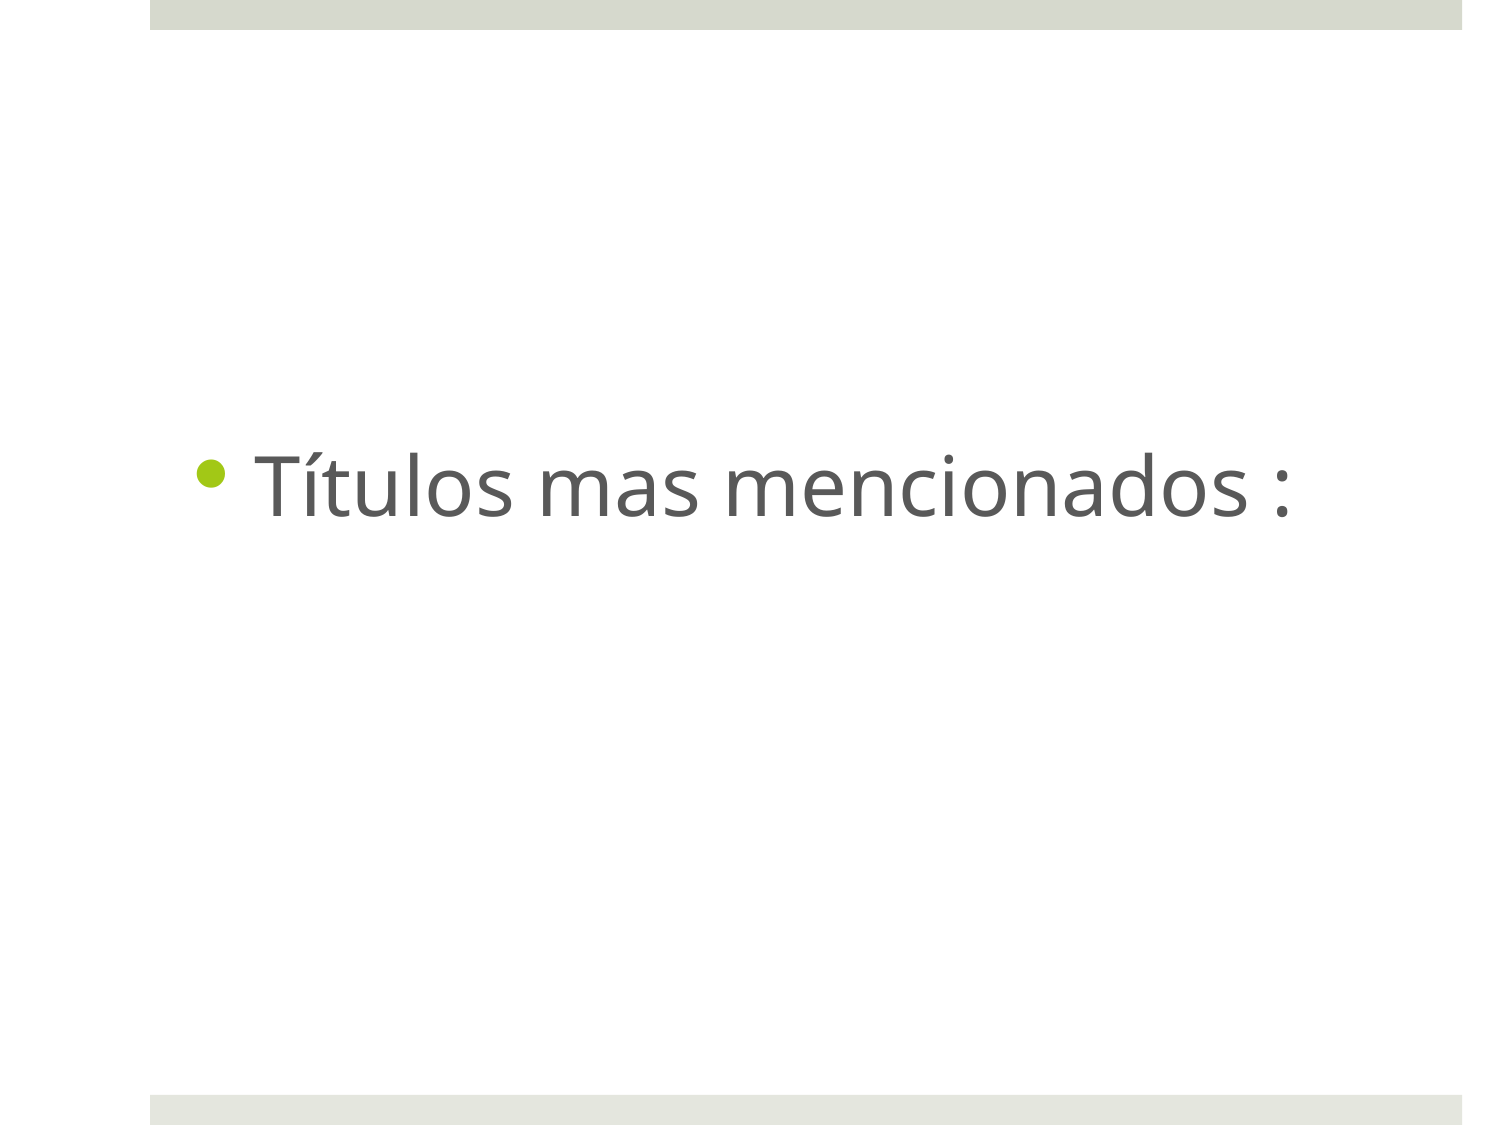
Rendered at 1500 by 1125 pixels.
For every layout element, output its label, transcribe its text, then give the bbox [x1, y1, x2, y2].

list Títulos mas mencionados : [182, 425, 1432, 1028]
